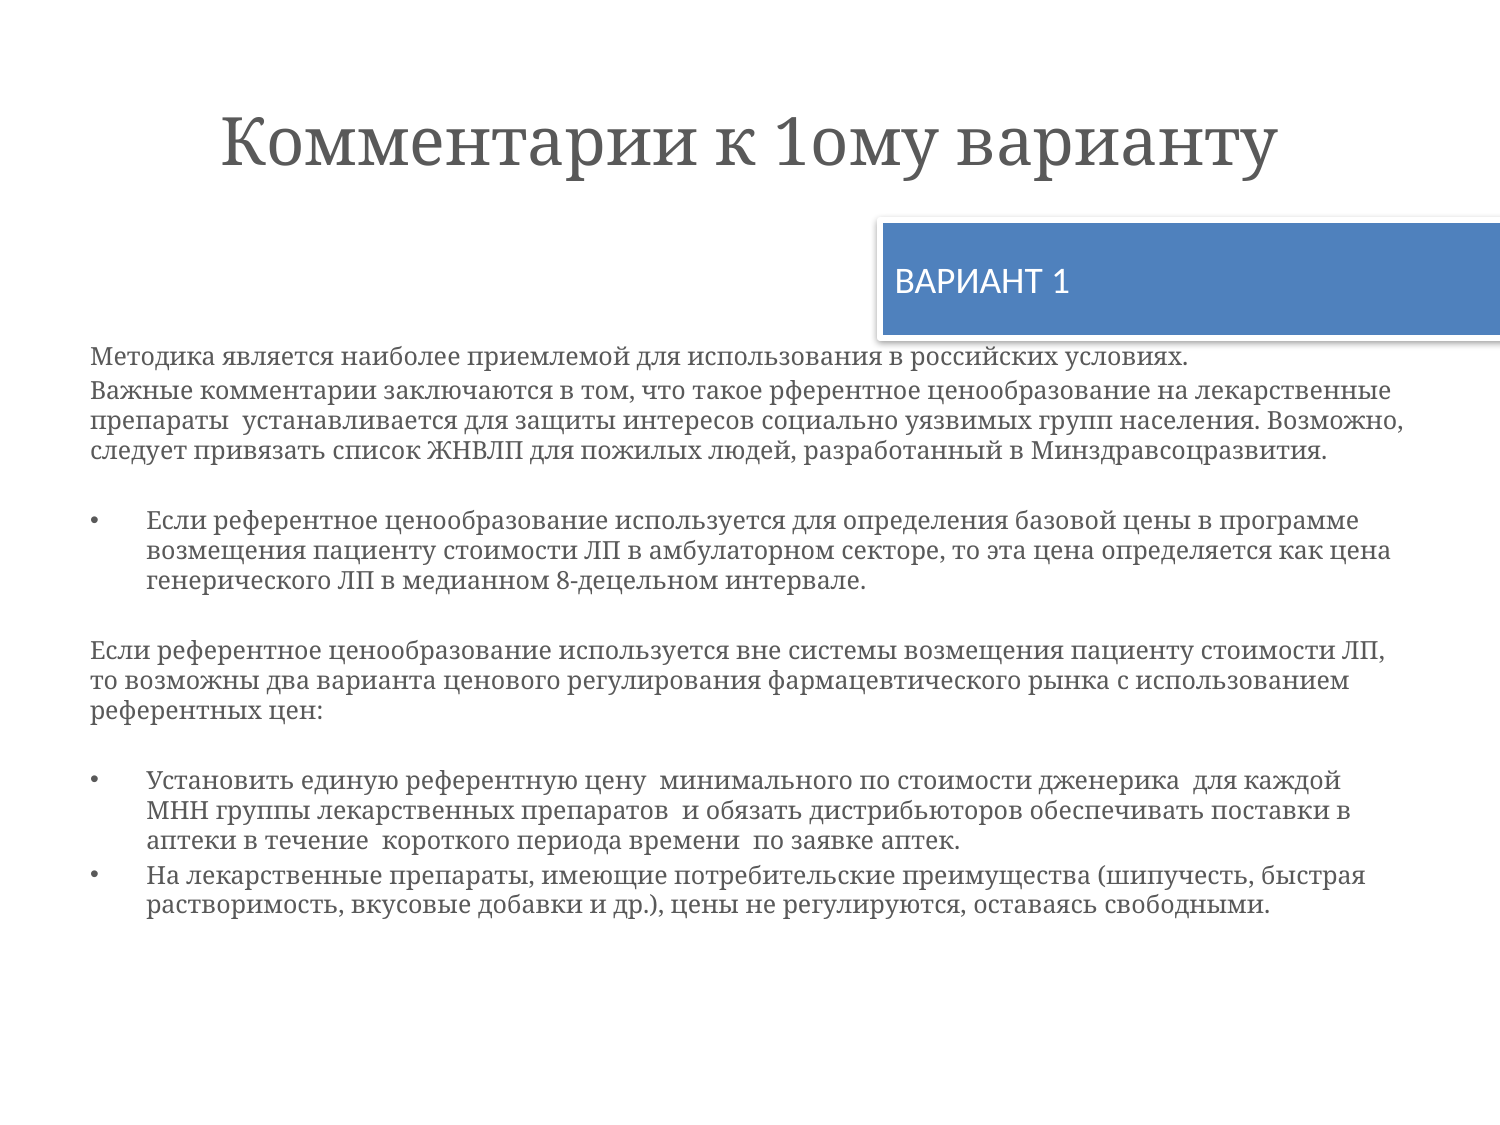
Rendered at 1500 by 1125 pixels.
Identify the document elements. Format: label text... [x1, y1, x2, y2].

list Методика является наиболее приемлемой для использования в российских условиях. Важные комментарии заключаются в том, что такое рферентное ценообразование на лекарственные препараты устанавливается для защиты интересов социально уязвимых групп населения. Возможно, следует привязать список ЖНВЛП для пожилых людей, разработанный в Минздравсоцразвития. Если референтное ценообразование используется для определения базовой цены в программе возмещения пациенту стоимости ЛП в амбулаторном секторе, то эта цена определяется как цена генерического ЛП в медианном 8-децельном интервале. Если референтное ценообразование используется вне системы возмещения пациенту стоимости ЛП, то возможны два варианта ценового регулирования фармацевтического рынка с использованием референтных цен: Установить единую референтную цену минимального по стоимости дженерика для каждой МНН группы лекарственных препаратов и обязать дистрибьюторов обеспечивать поставки в аптеки в течение короткого периода времени по заявке аптек. На лекарственные препараты, имеющие потребительские преимущества (шипучесть, быстрая растворимость, вкусовые добавки и др.), цены не регулируются, оставаясь свободными. [75, 262, 1425, 1005]
title Комментарии к 1ому варианту [75, 45, 1425, 233]
text_box ВАРИАНТ 1 [877, 217, 1500, 341]
